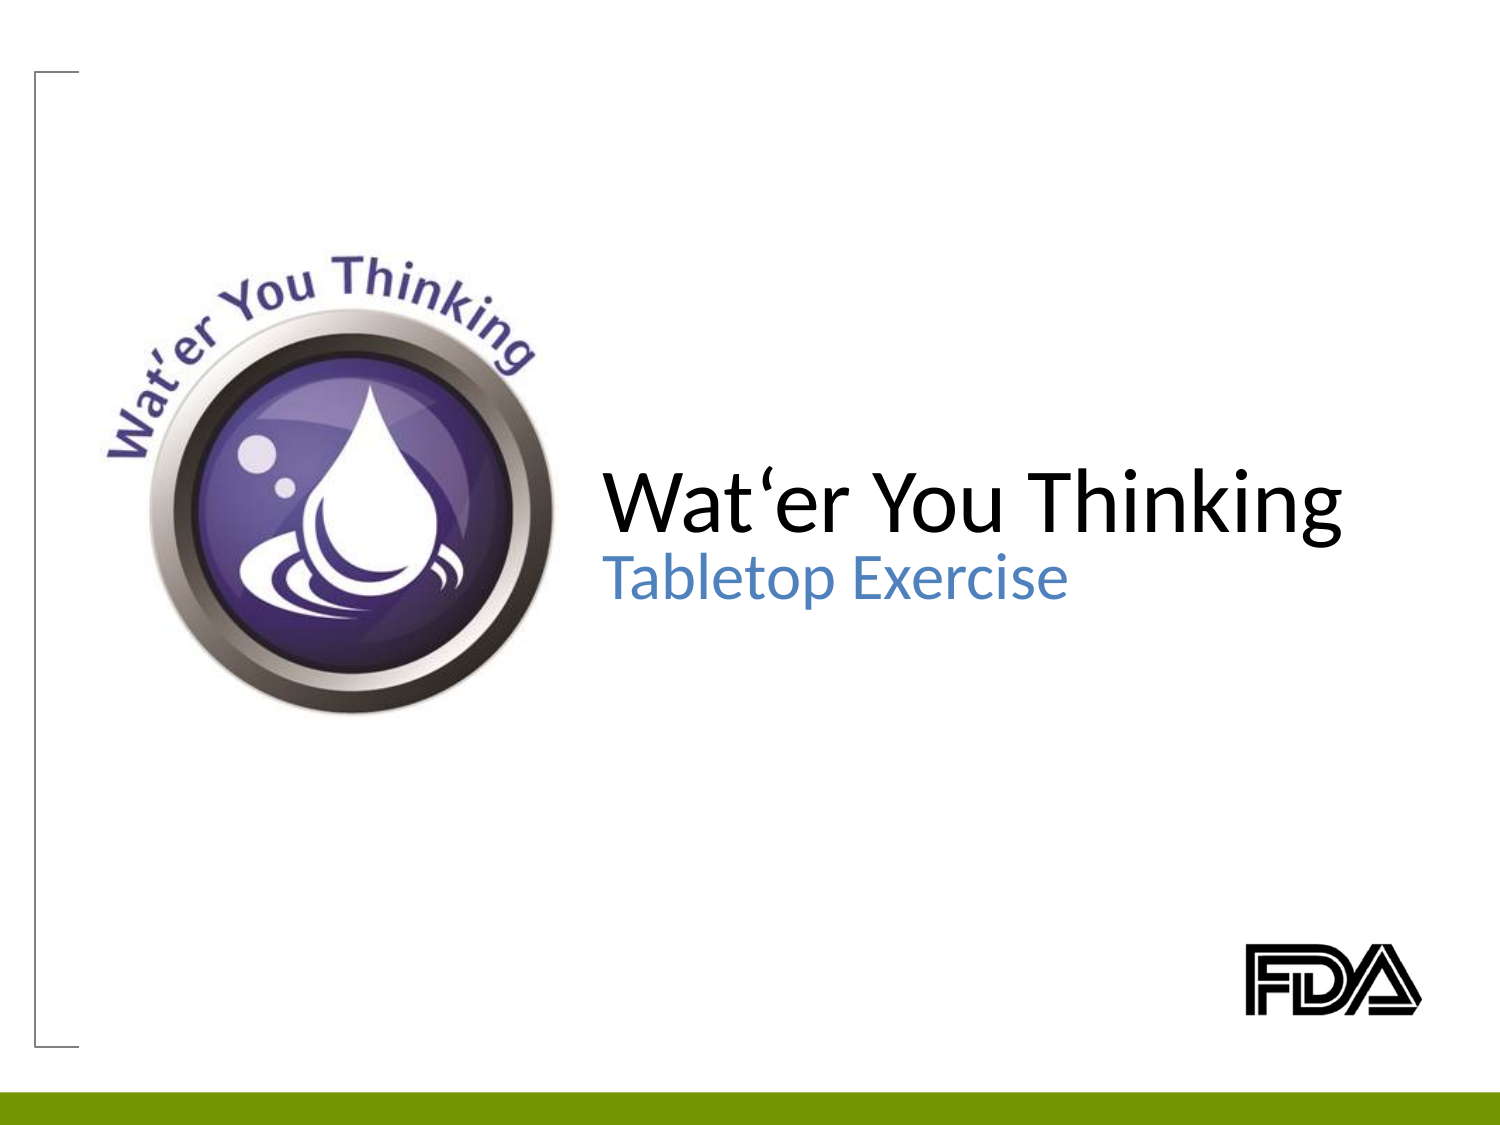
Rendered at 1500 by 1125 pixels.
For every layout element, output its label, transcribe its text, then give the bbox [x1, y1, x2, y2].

picture [99, 249, 564, 718]
subtitle Tabletop Exercise [587, 524, 1401, 663]
title Wat‘er You Thinking [587, 374, 1401, 524]
picture [1237, 915, 1422, 1038]
